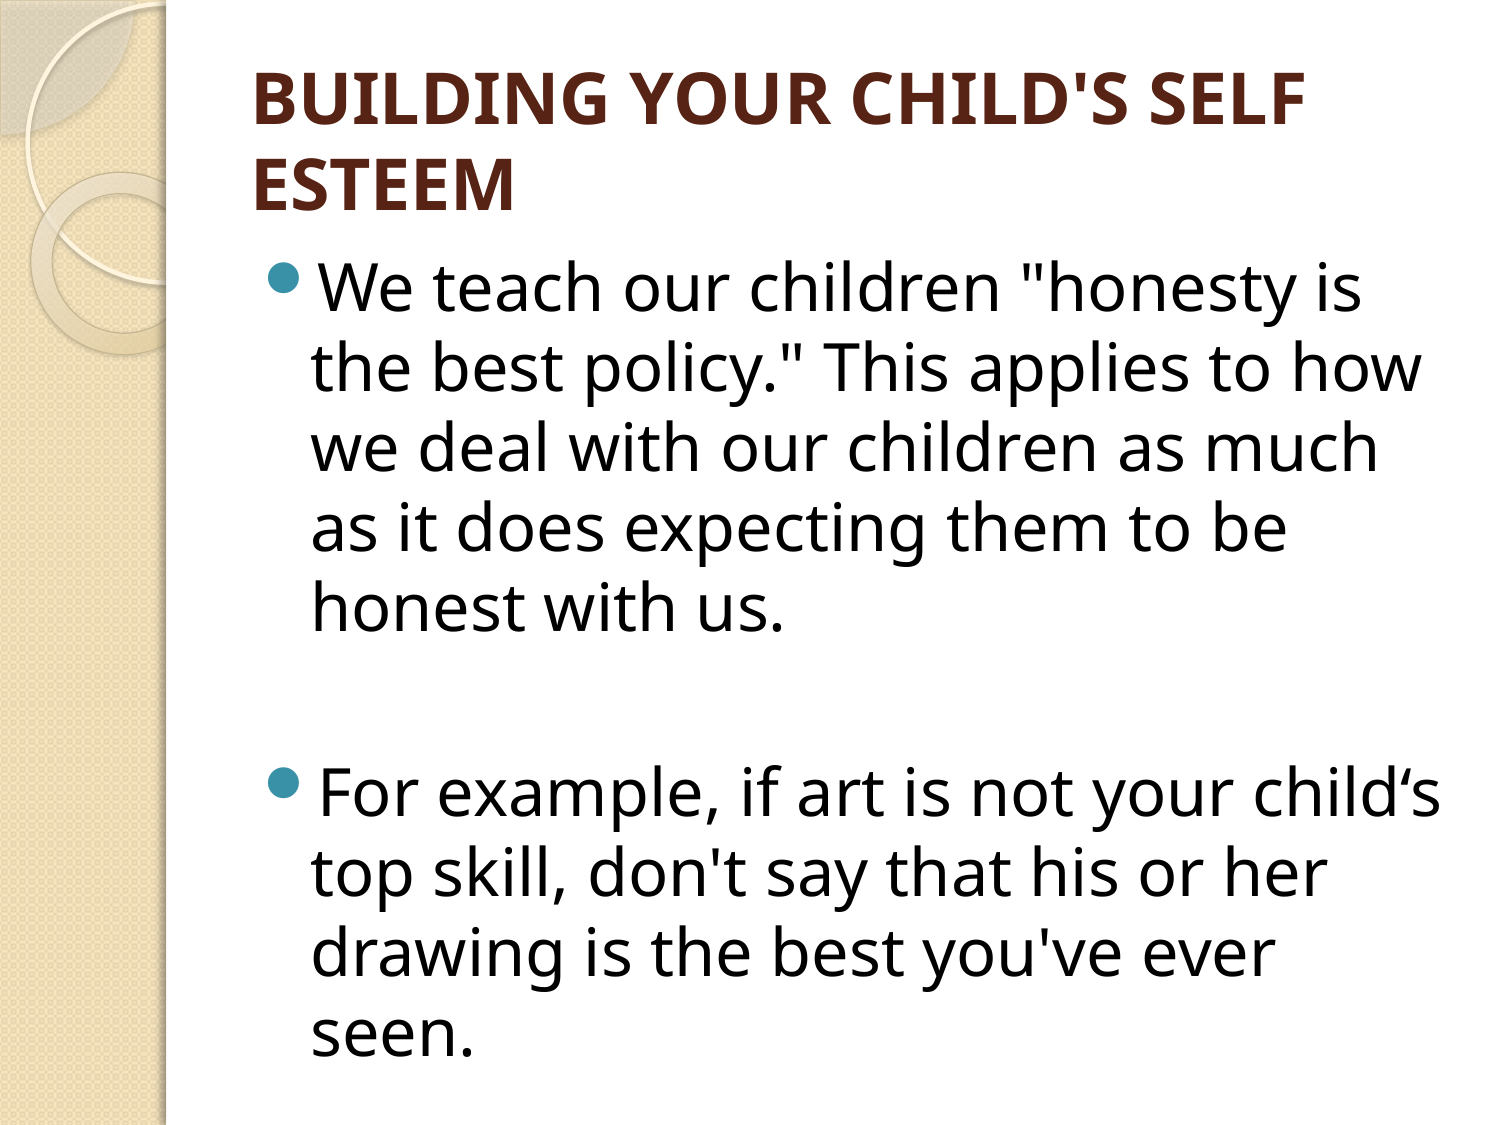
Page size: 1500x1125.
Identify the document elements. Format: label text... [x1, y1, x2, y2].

list We teach our children "honesty is the best policy." This applies to how we deal with our children as much as it does expecting them to be honest with us. For example, if art is not your child‘s top skill, don't say that his or her drawing is the best you've ever seen. [235, 237, 1466, 1025]
title BUILDING YOUR CHILD'S SELF ESTEEM [235, 45, 1466, 233]
